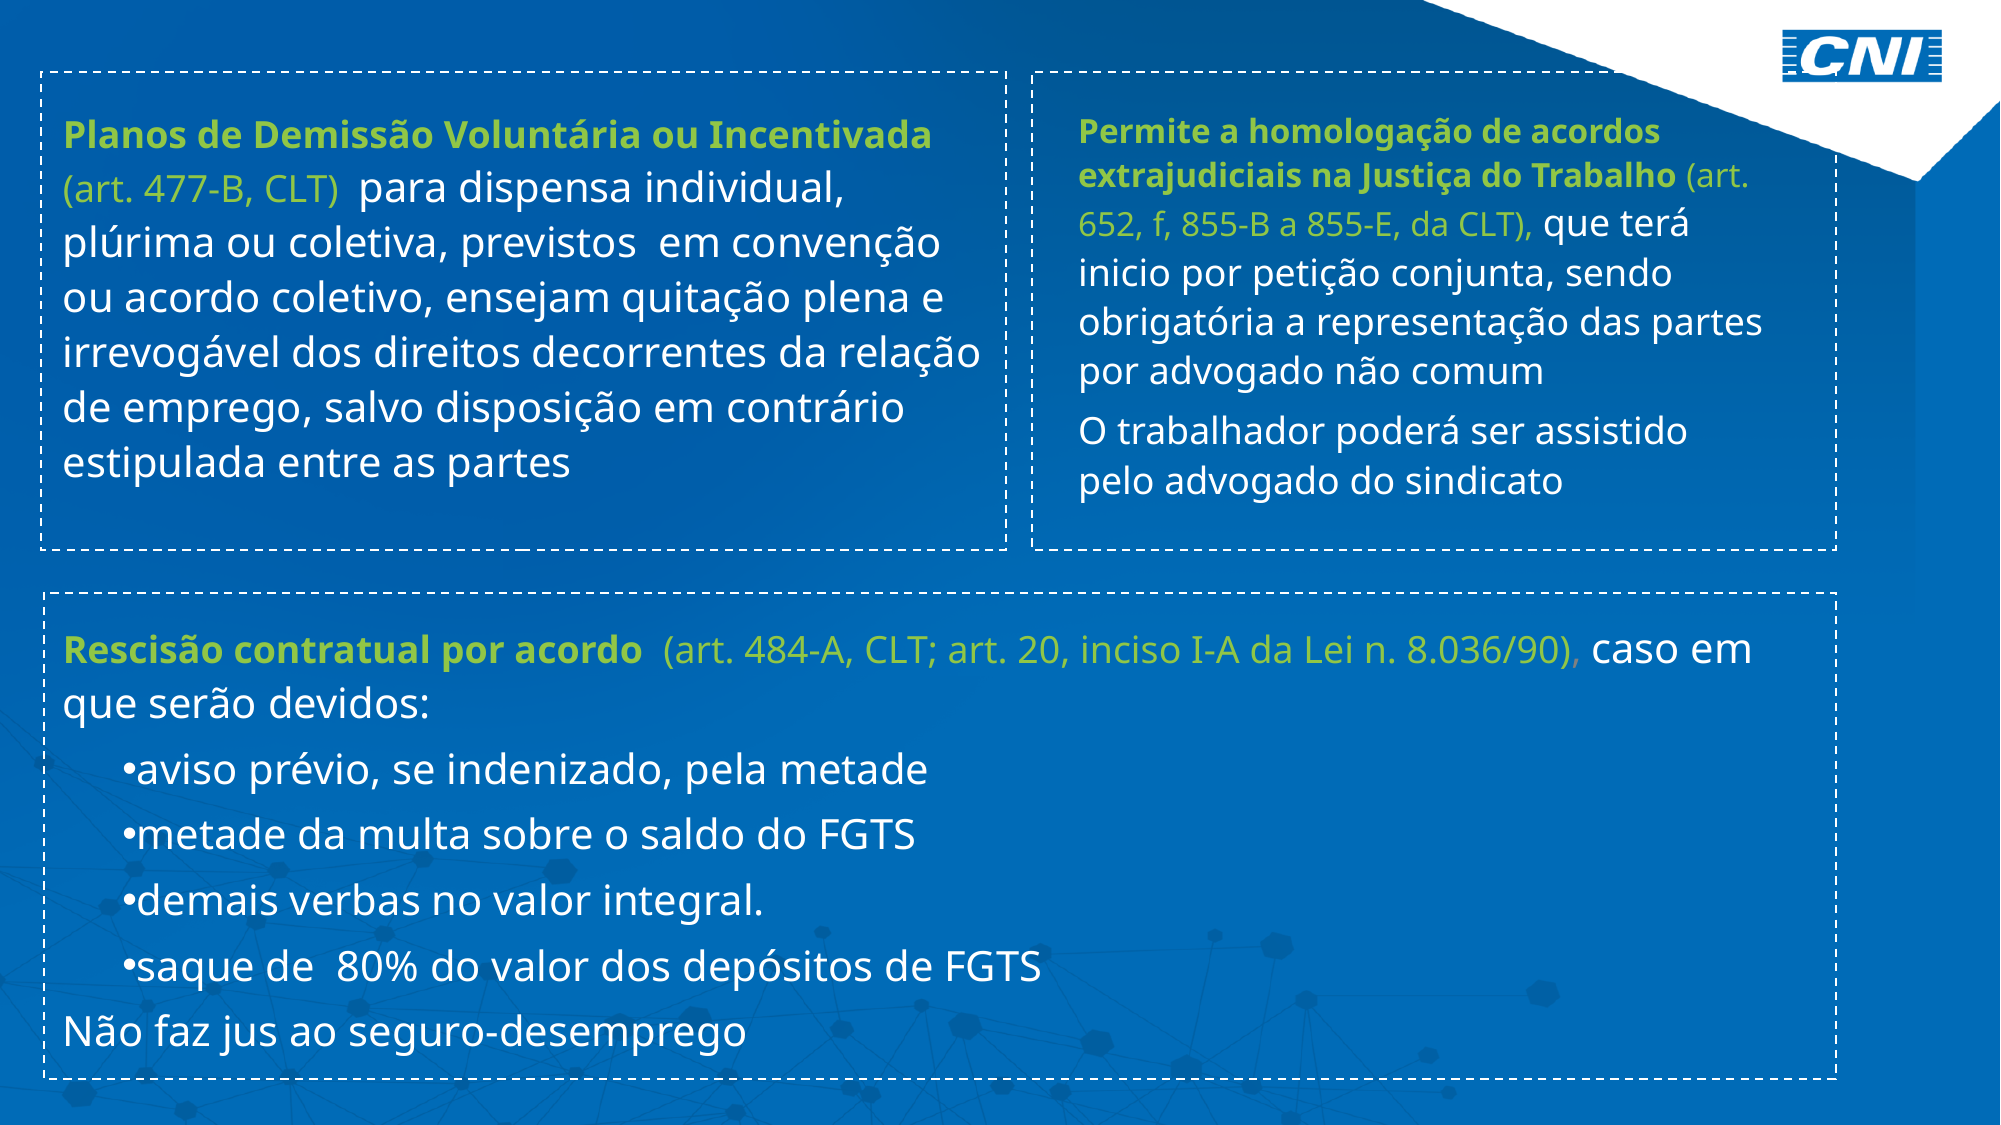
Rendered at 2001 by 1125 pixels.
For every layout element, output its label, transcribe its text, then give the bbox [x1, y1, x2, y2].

picture [0, 0, 2000, 1125]
text_box Planos de Demissão Voluntária ou Incentivada (art. 477-B, CLT) para dispensa individual, plúrima ou coletiva, previstos em convenção ou acordo coletivo, ensejam quitação plena e irrevogável dos direitos decorrentes da relação de emprego, salvo disposição em contrário estipulada entre as partes [43, 97, 1012, 496]
text_box [40, 71, 1007, 551]
text_box [43, 592, 1837, 1080]
text_box [1031, 71, 1837, 551]
